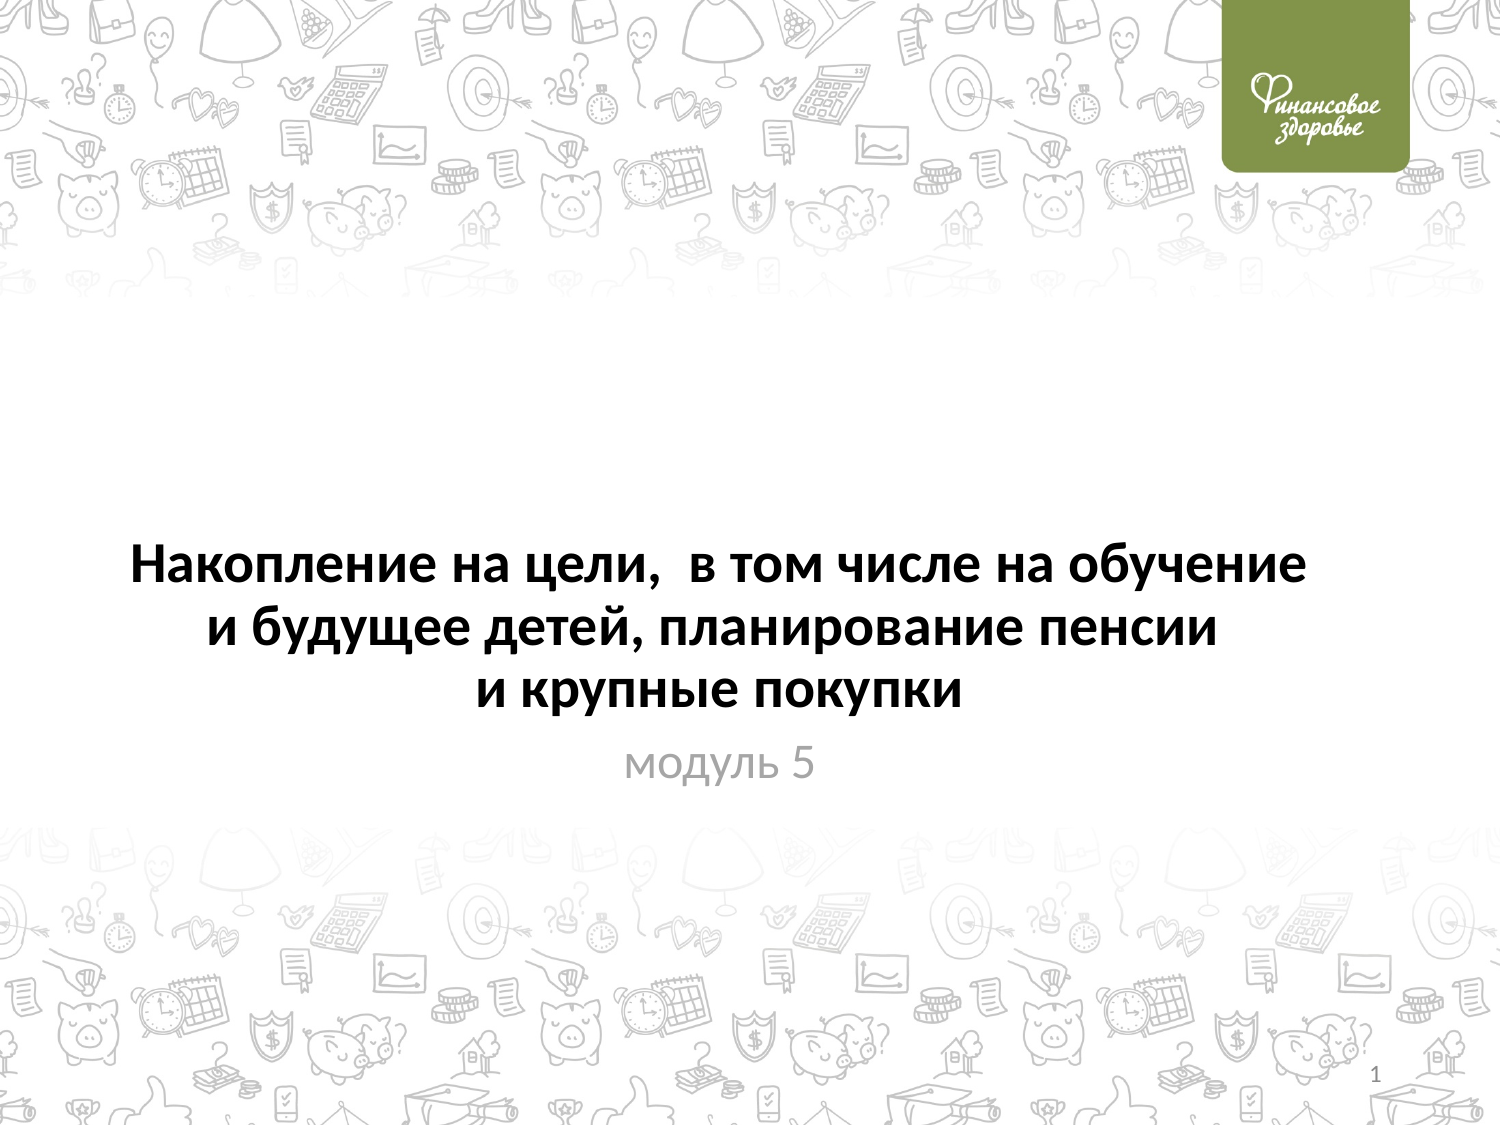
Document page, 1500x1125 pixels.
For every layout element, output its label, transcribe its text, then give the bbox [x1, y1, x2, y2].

slide_number 1 [1059, 1042, 1397, 1103]
title Накопление на цели, в том числе на обучение и будущее детей, планирование пенсии и крупные покупки [112, 462, 1327, 728]
picture [0, 0, 1500, 1125]
subtitle модуль 5 [314, 728, 1125, 830]
